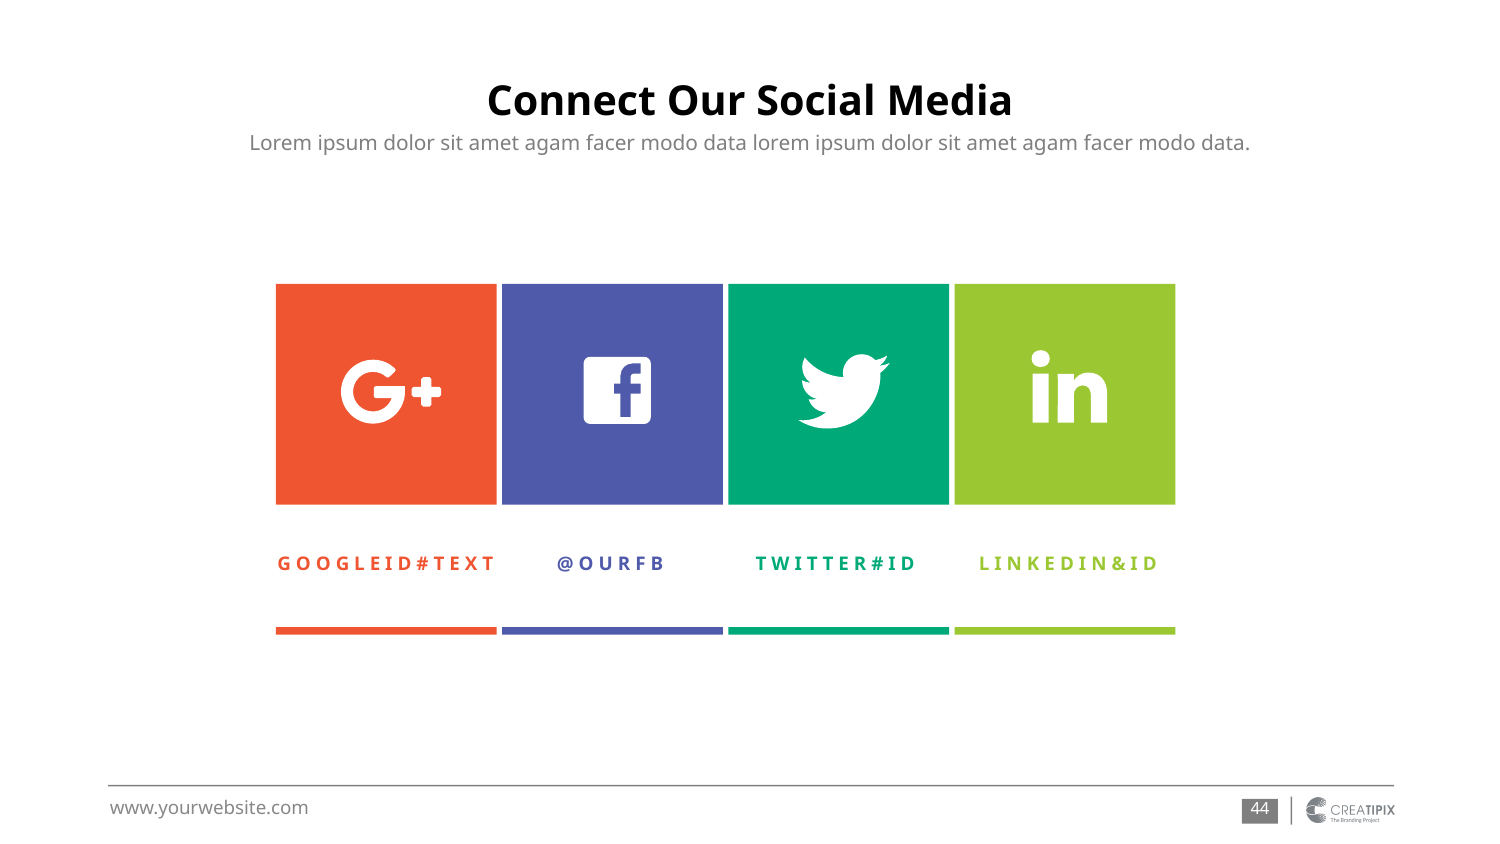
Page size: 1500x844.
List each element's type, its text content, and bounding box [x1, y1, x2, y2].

text_box T W I T T E R # I D [724, 544, 946, 580]
footer www.yourwebsite.com [94, 794, 455, 819]
text_box [340, 359, 405, 424]
text_box [1031, 350, 1050, 368]
picture [1306, 797, 1395, 823]
title Connect Our Social Media [103, 69, 1397, 128]
text_box [275, 283, 497, 505]
text_box [1032, 373, 1049, 423]
text_box [502, 627, 723, 635]
text_box @ O U R F B [499, 544, 721, 580]
slide_number ‹#› [1235, 792, 1286, 827]
list Lorem ipsum dolor sit amet agam facer modo data lorem ipsum dolor sit amet agam facer modo data. [107, 128, 1393, 156]
text_box G O O G L E I D # T E X T [274, 544, 496, 580]
text_box [1057, 372, 1108, 423]
text_box [502, 283, 723, 505]
text_box [798, 354, 890, 429]
text_box [954, 627, 1176, 635]
text_box [275, 627, 497, 635]
text_box [583, 356, 651, 424]
text_box [728, 627, 950, 635]
text_box L I N K E D I N & I D [957, 544, 1178, 580]
text_box [411, 377, 442, 407]
text_box [728, 283, 950, 505]
text_box [954, 283, 1176, 505]
